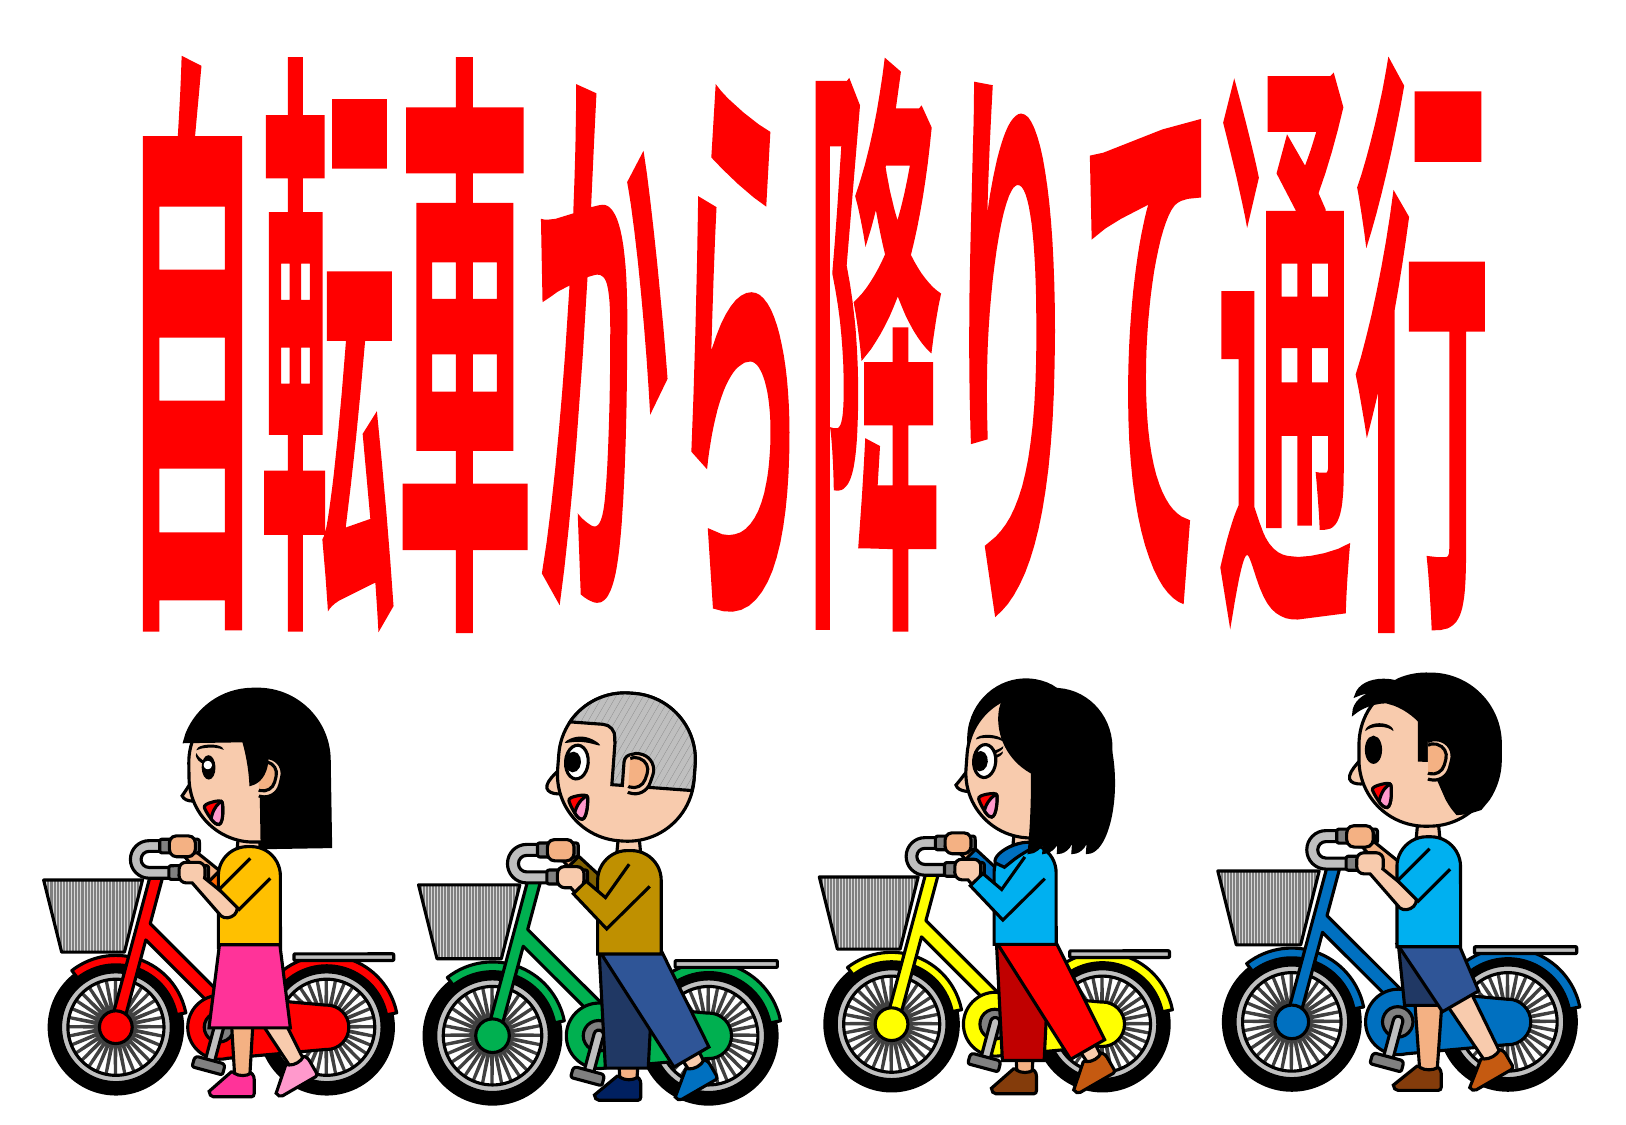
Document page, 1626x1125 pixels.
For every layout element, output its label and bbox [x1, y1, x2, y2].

text_box [418, 691, 783, 1109]
text_box [819, 679, 1174, 1096]
text_box [43, 689, 399, 1099]
text_box [1217, 672, 1582, 1095]
